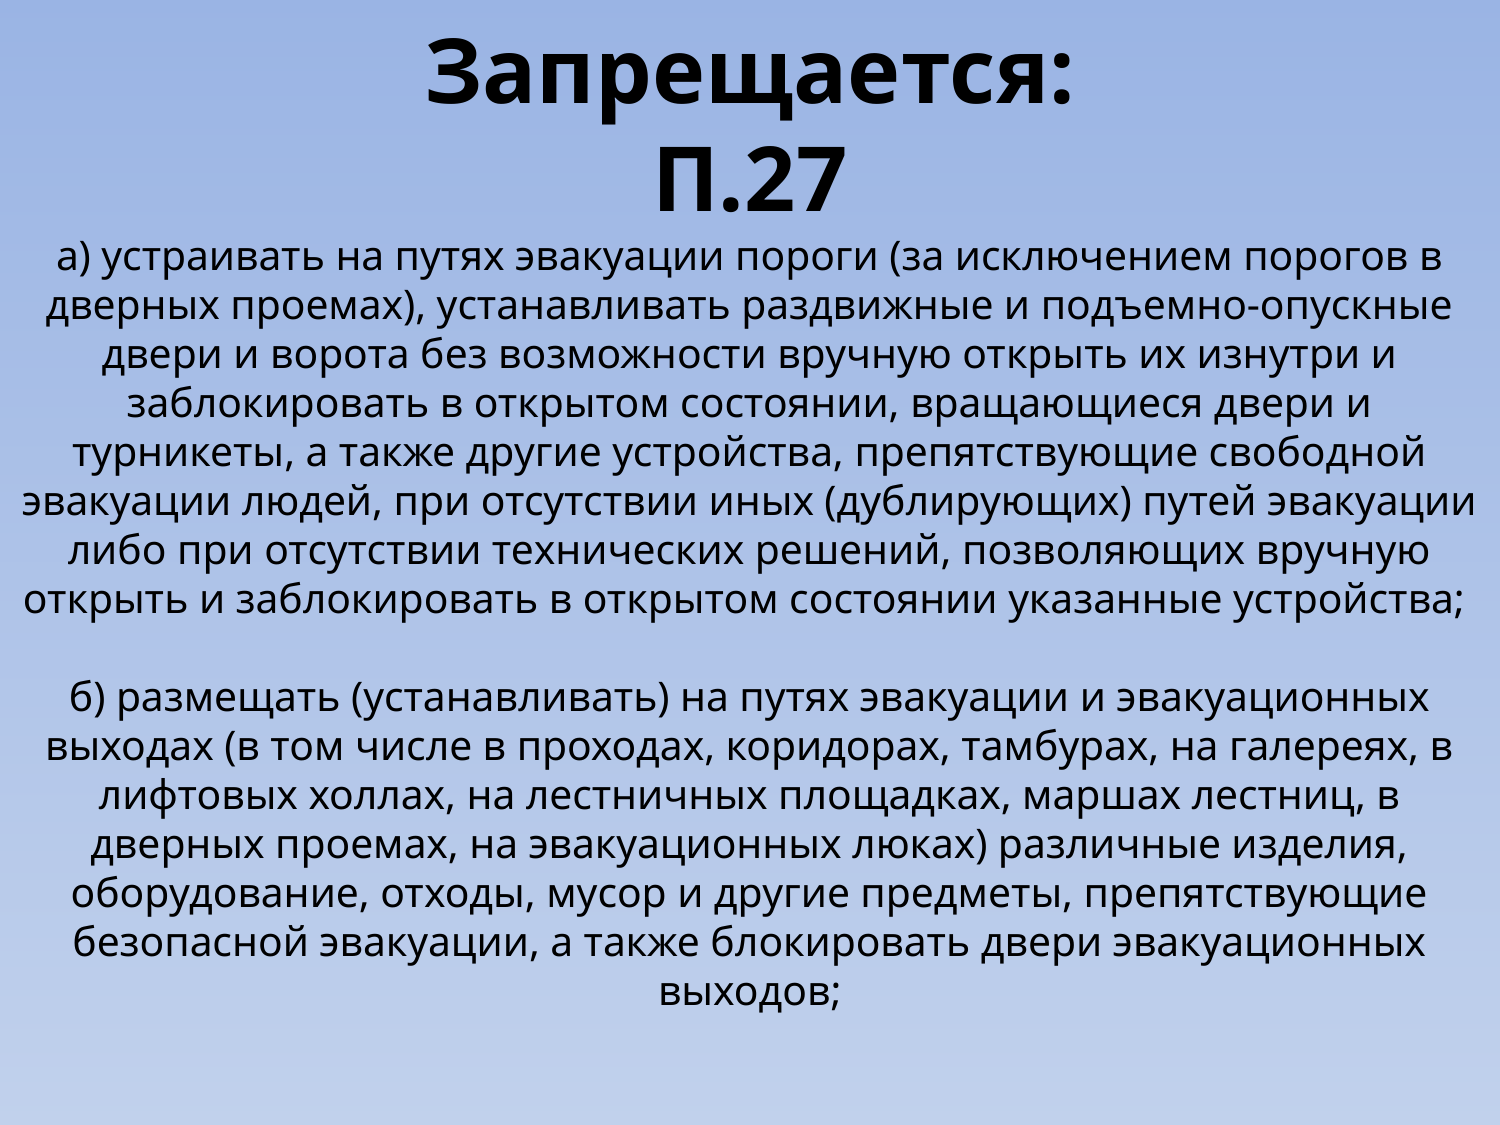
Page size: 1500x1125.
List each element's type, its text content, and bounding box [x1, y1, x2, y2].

title Запрещается: П.27 а) устраивать на путях эвакуации пороги (за исключением порогов в дверных проемах), устанавливать раздвижные и подъемно-опускные двери и ворота без возможности вручную открыть их изнутри и заблокировать в открытом состоянии, вращающиеся двери и турникеты, а также другие устройства, препятствующие свободной эвакуации людей, при отсутствии иных (дублирующих) путей эвакуации либо при отсутствии технических решений, позволяющих вручную открыть и заблокировать в открытом состоянии указанные устройства; б) размещать (устанавливать) на путях эвакуации и эвакуационных выходах (в том числе в проходах, коридорах, тамбурах, на галереях, в лифтовых холлах, на лестничных площадках, маршах лестниц, в дверных проемах, на эвакуационных люках) различные изделия, оборудование, отходы, мусор и другие предметы, препятствующие безопасной эвакуации, а также блокировать двери эвакуационных выходов; [0, 0, 1500, 1125]
